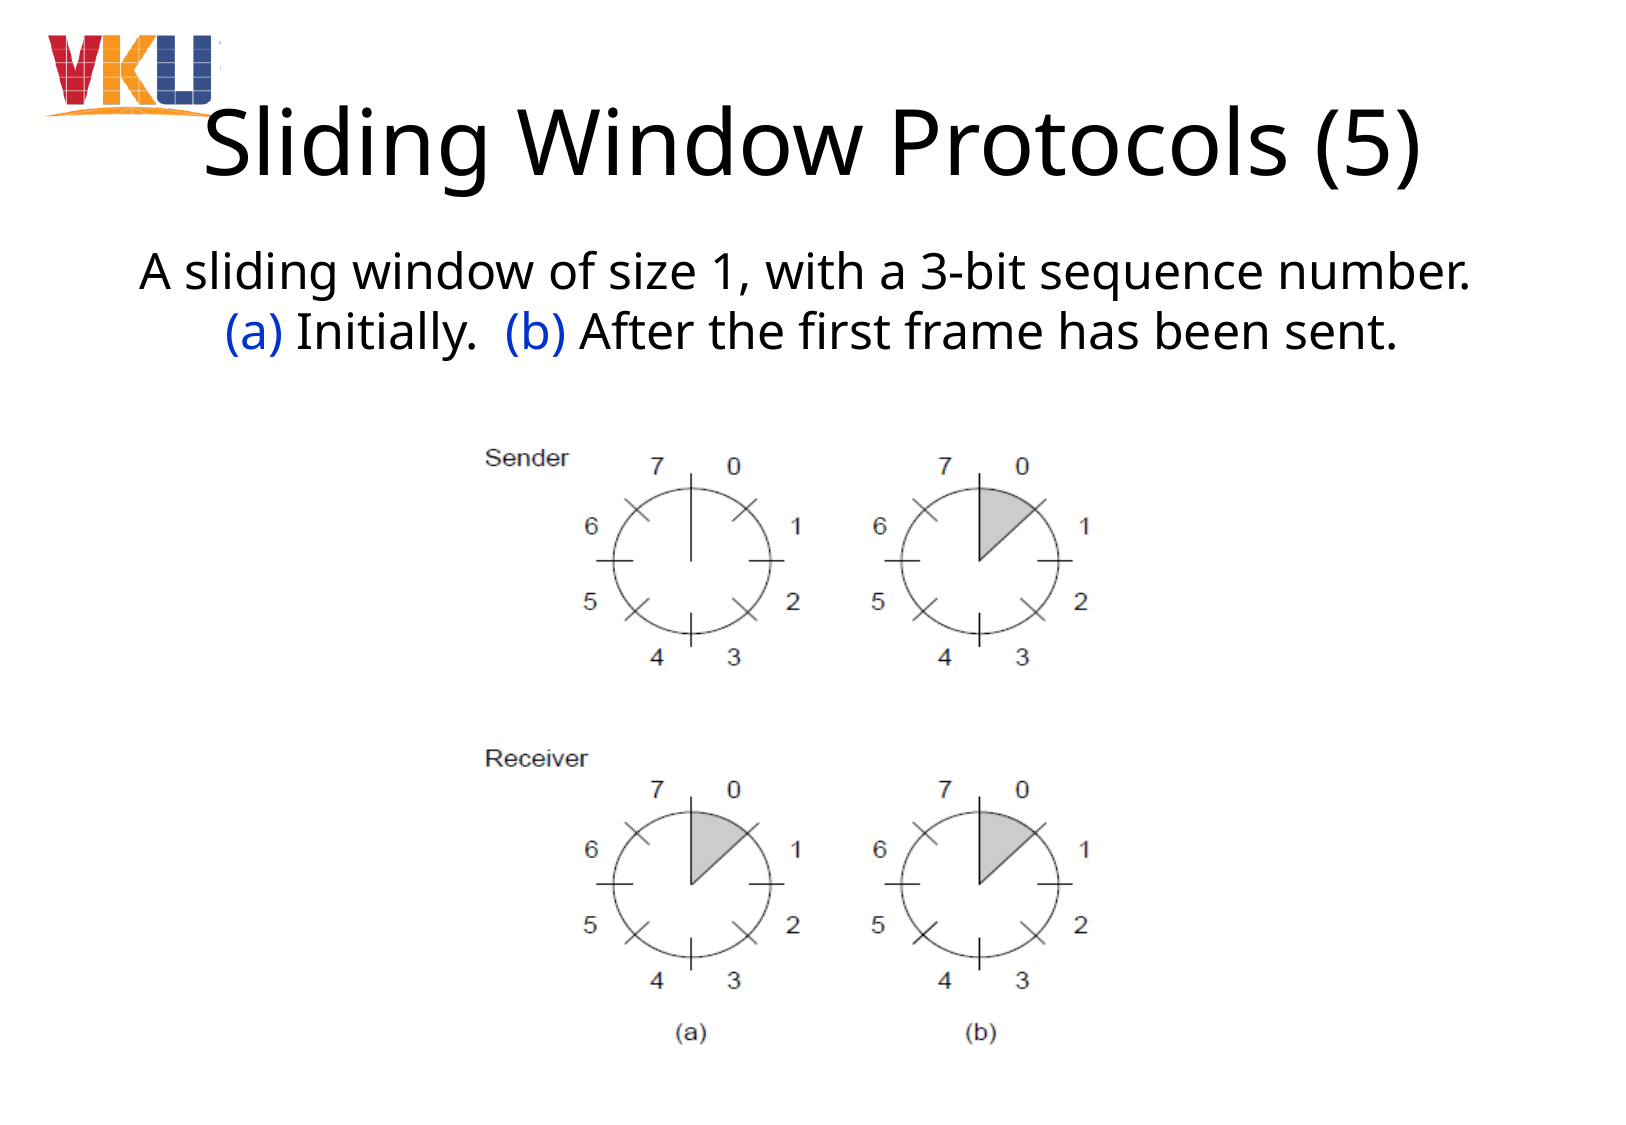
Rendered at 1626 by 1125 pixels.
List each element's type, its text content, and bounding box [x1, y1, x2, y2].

picture [433, 415, 1128, 1066]
picture [32, 21, 228, 129]
title Sliding Window Protocols (5) [81, 45, 1544, 232]
list A sliding window of size 1, with a 3-bit sequence number. (a) Initially. (b) After the first frame has been sent. [81, 232, 1544, 1038]
